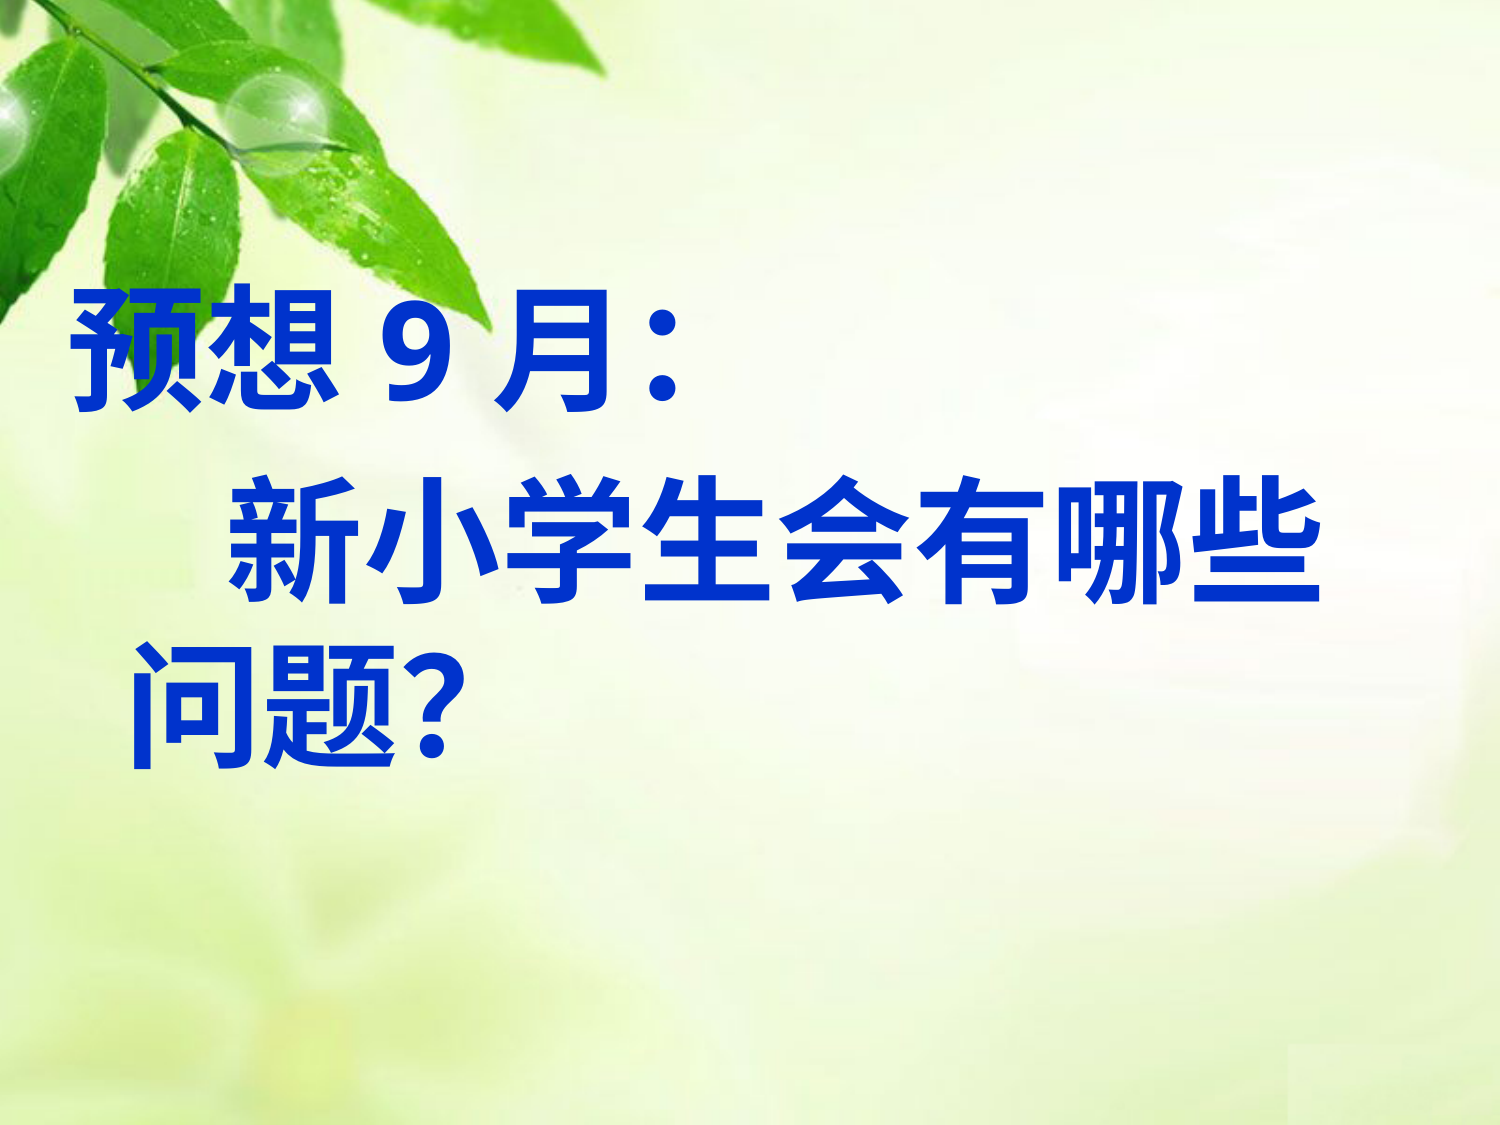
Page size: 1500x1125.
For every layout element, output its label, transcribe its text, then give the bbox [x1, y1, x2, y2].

picture [0, 0, 1500, 1125]
list 预想9月： 新小学生会有哪些问题？ [52, 255, 1455, 894]
